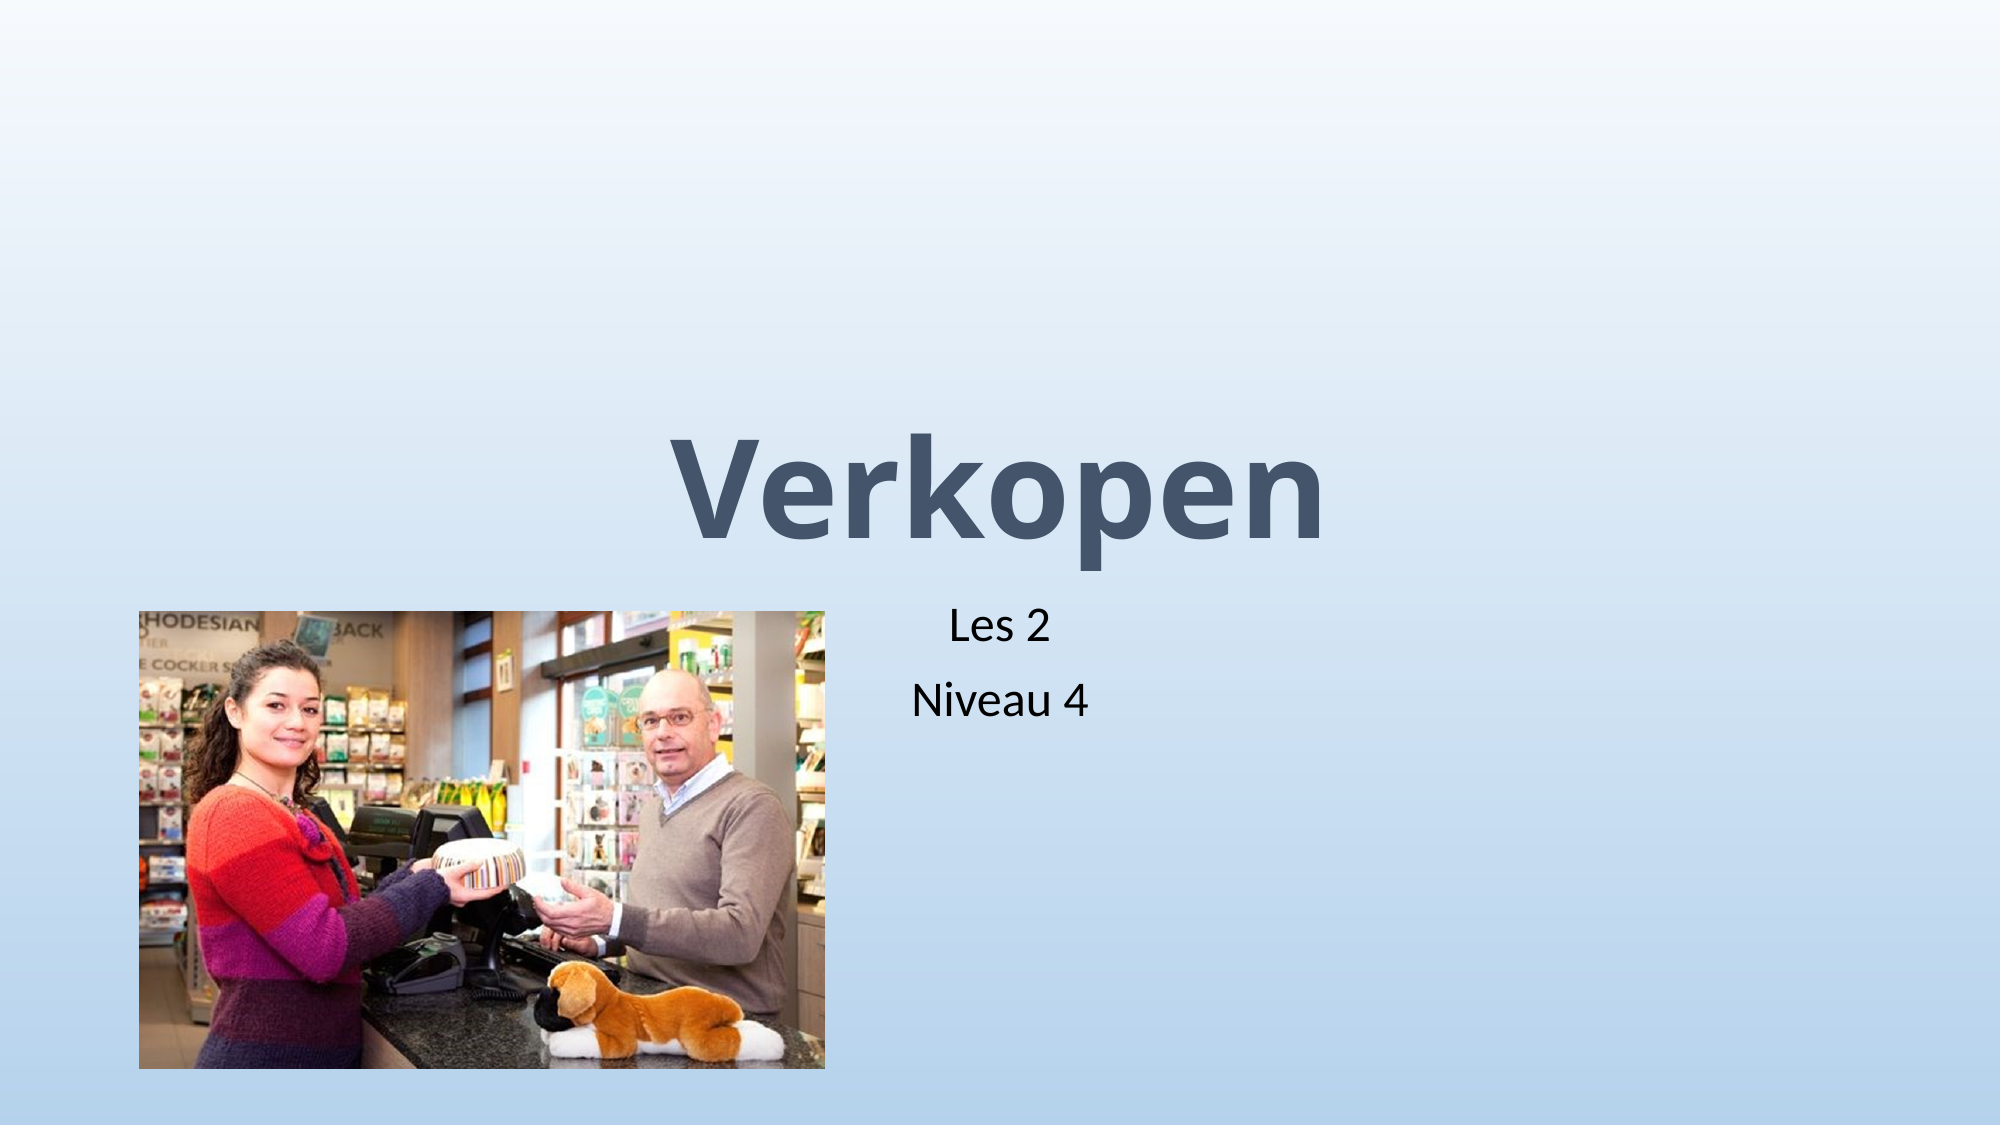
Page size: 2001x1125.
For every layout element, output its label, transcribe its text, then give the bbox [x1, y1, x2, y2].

title Verkopen [249, 184, 1750, 576]
subtitle Les 2 Niveau 4 [249, 590, 1750, 863]
picture [139, 611, 825, 1069]
